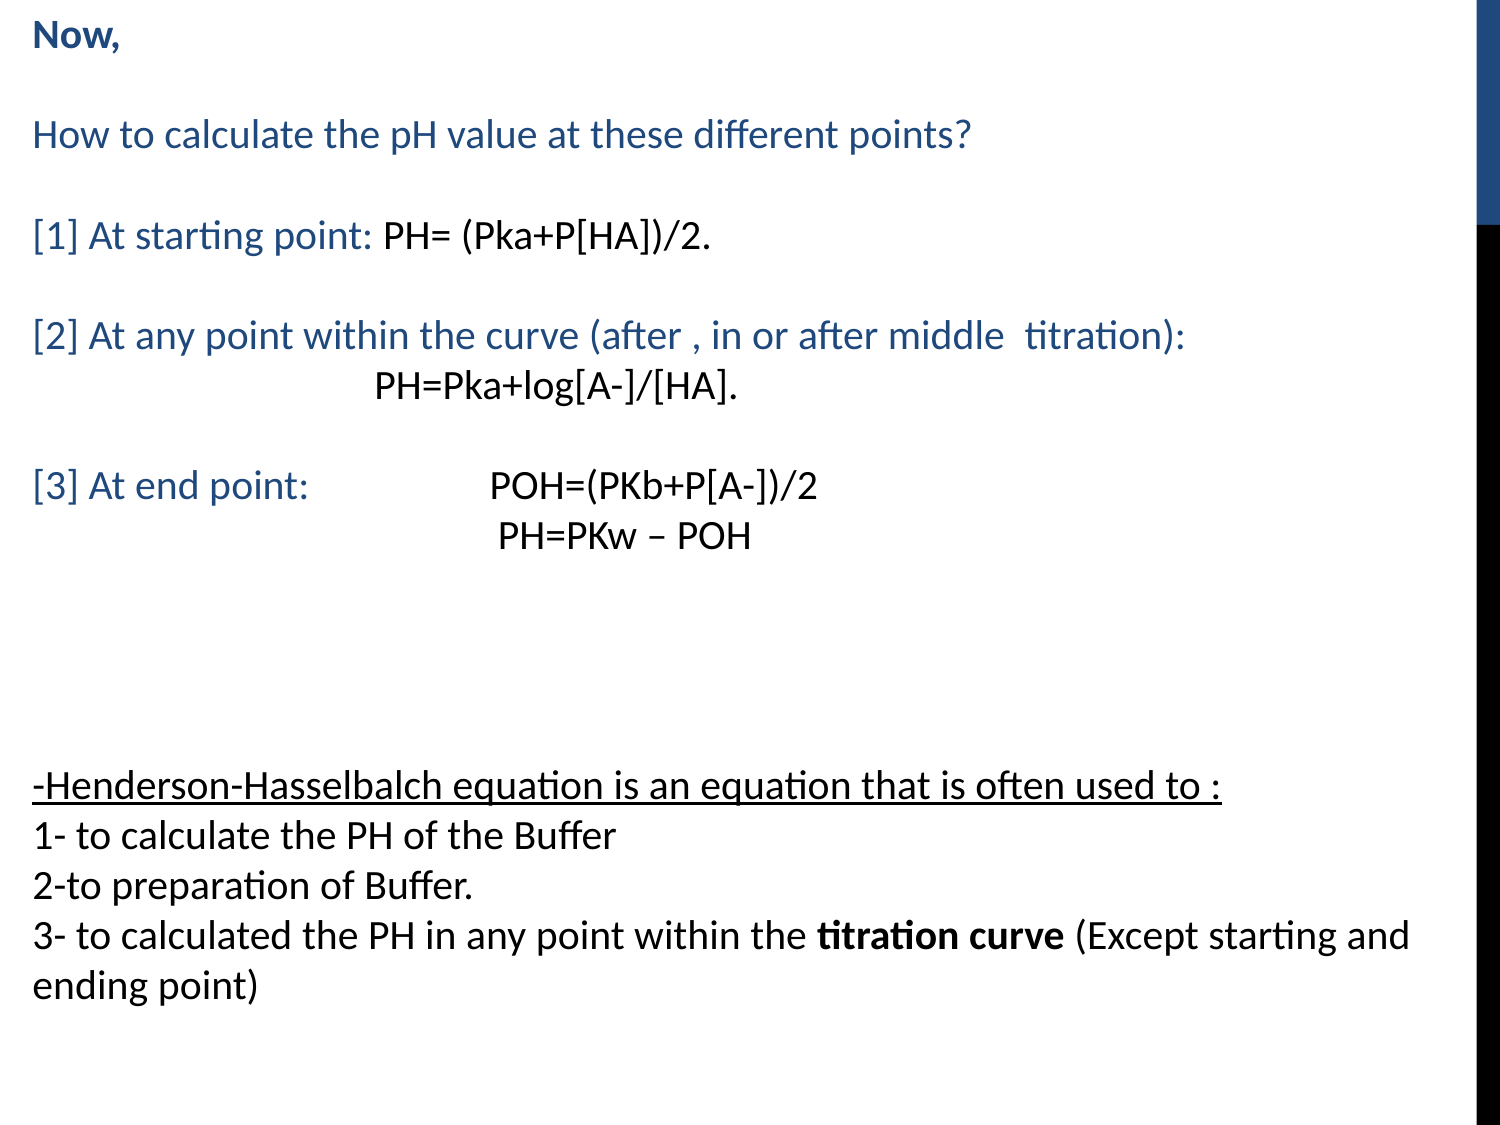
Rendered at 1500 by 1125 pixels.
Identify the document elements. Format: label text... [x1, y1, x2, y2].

text_box Now, How to calculate the pH value at these different points? [1] At starting point: PH= (Pka+P[HA])/2. [2] At any point within the curve (after , in or after middle titration): PH=Pka+log[A-]/[HA]. [3] At end point: POH=(PKb+P[A-])/2 PH=PKw – POH -Henderson-Hasselbalch equation is an equation that is often used to : 1- to calculate the PH of the Buffer 2-to preparation of Buffer. 3- to calculated the PH in any point within the titration curve (Except starting and ending point) [17, 0, 1459, 1016]
